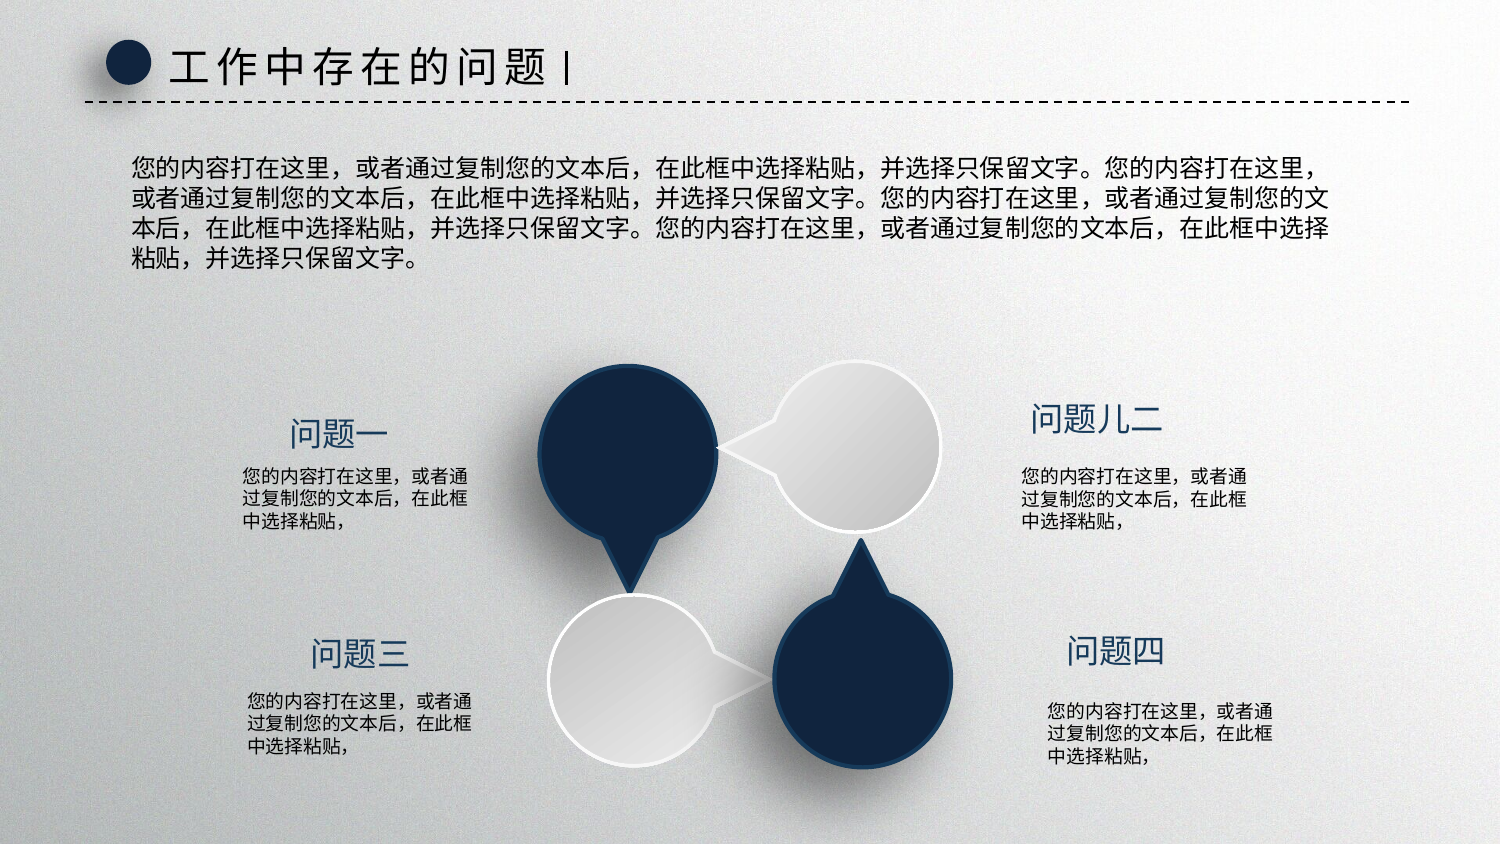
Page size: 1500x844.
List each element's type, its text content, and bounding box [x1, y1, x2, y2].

text_box 您的内容打在这里，或者通过复制您的文本后，在此框中选择粘贴， [232, 682, 489, 765]
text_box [572, 566, 748, 794]
text_box 您的内容打在这里，或者通过复制您的文本后，在此框中选择粘贴， [227, 456, 485, 540]
text_box [772, 568, 954, 770]
text_box 问题四 [1051, 622, 1182, 678]
text_box 您的内容打在这里，或者通过复制您的文本后，在此框中选择粘贴， [1006, 457, 1264, 540]
text_box 问题儿二 [1015, 390, 1179, 446]
text_box 您的内容打在这里，或者通过复制您的文本后，在此框中选择粘贴， [1033, 691, 1290, 775]
text_box 您的内容打在这里，或者通过复制您的文本后，在此框中选择粘贴，并选择只保留文字。您的内容打在这里，或者通过复制您的文本后，在此框中选择粘贴，并选择只保留文字。您的内容打在这里，或者通过复制您的文本后，在此框中选择粘贴，并选择只保留文字。您的内容打在这里，或者通过复制您的文本后，在此框中选择粘贴，并选择只保留文字。 [116, 145, 1354, 310]
text_box [537, 363, 719, 565]
text_box 问题一 [274, 405, 405, 456]
text_box 工作中存在的问题 [153, 33, 562, 99]
text_box [104, 37, 153, 87]
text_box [742, 333, 917, 561]
text_box 问题三 [295, 625, 426, 681]
picture [0, 0, 1500, 844]
